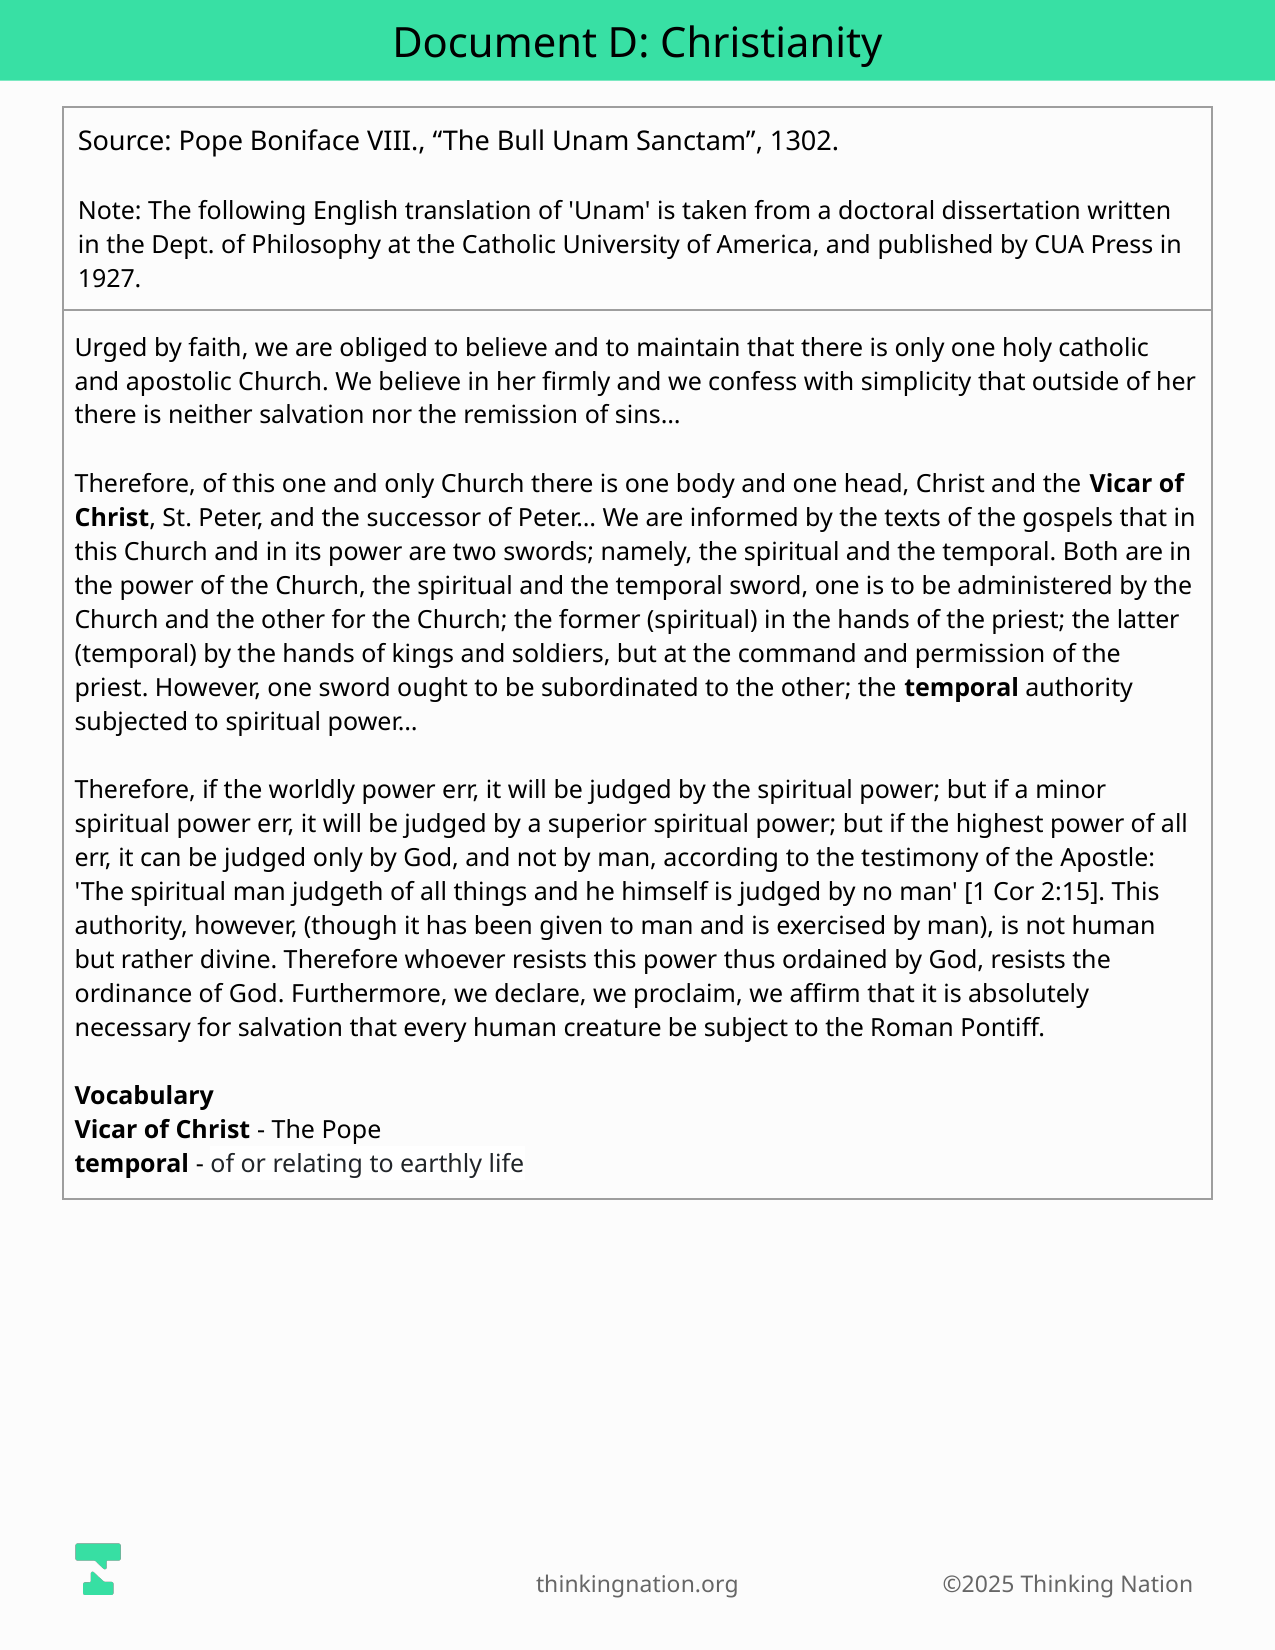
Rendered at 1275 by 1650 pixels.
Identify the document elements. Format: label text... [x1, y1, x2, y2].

text_box Document D: Christianity [0, 0, 1275, 81]
text_box ©2025 Thinking Nation [907, 1553, 1210, 1605]
table_cell Urged by faith, we are obliged to believe and to maintain that there is only one holy catholic and apostolic Church. We believe in her firmly and we confess with simplicity that outside of her there is neither salvation nor the remission of sins… Therefore, of this one and only Church there is one body and one head, Christ and the Vicar of Christ, St. Peter, and the successor of Peter… We are informed by the texts of the gospels that in this Church and in its power are two swords; namely, the spiritual and the temporal. Both are in the power of the Church, the spiritual and the temporal sword, one is to be administered by the Church and the other for the Church; the former (spiritual) in the hands of the priest; the latter (temporal) by the hands of kings and soldiers, but at the command and permission of the priest. However, one sword ought to be subordinated to the other; the temporal authority subjected to spiritual power… Therefore, if the worldly power err, it will be judged by the spiritual power; but if a minor spiritual power err, it will be judged by a superior spiritual power; but if the highest power of all err, it can be judged only by God, and not by man, according to the testimony of the Apostle: 'The spiritual man judgeth of all things and he himself is judged by no man' [1 Cor 2:15]. This authority, however, (though it has been given to man and is exercised by man), is not human but rather divine. Therefore whoever resists this power thus ordained by God, resists the ordinance of God. Furthermore, we declare, we proclaim, we affirm that it is absolutely necessary for salvation that every human creature be subject to the Roman Pontiff. Vocabulary Vicar of Christ - The Pope temporal - of or relating to earthly life [64, 311, 1211, 1198]
picture [62, 1533, 134, 1605]
table_header Source: Pope Boniface VIII., “The Bull Unam Sanctam”, 1302. Note: The following English translation of 'Unam' is taken from a doctoral dissertation written in the Dept. of Philosophy at the Catholic University of America, and published by CUA Press in 1927. [64, 108, 1211, 309]
text_box thinkingnation.org [486, 1553, 789, 1605]
